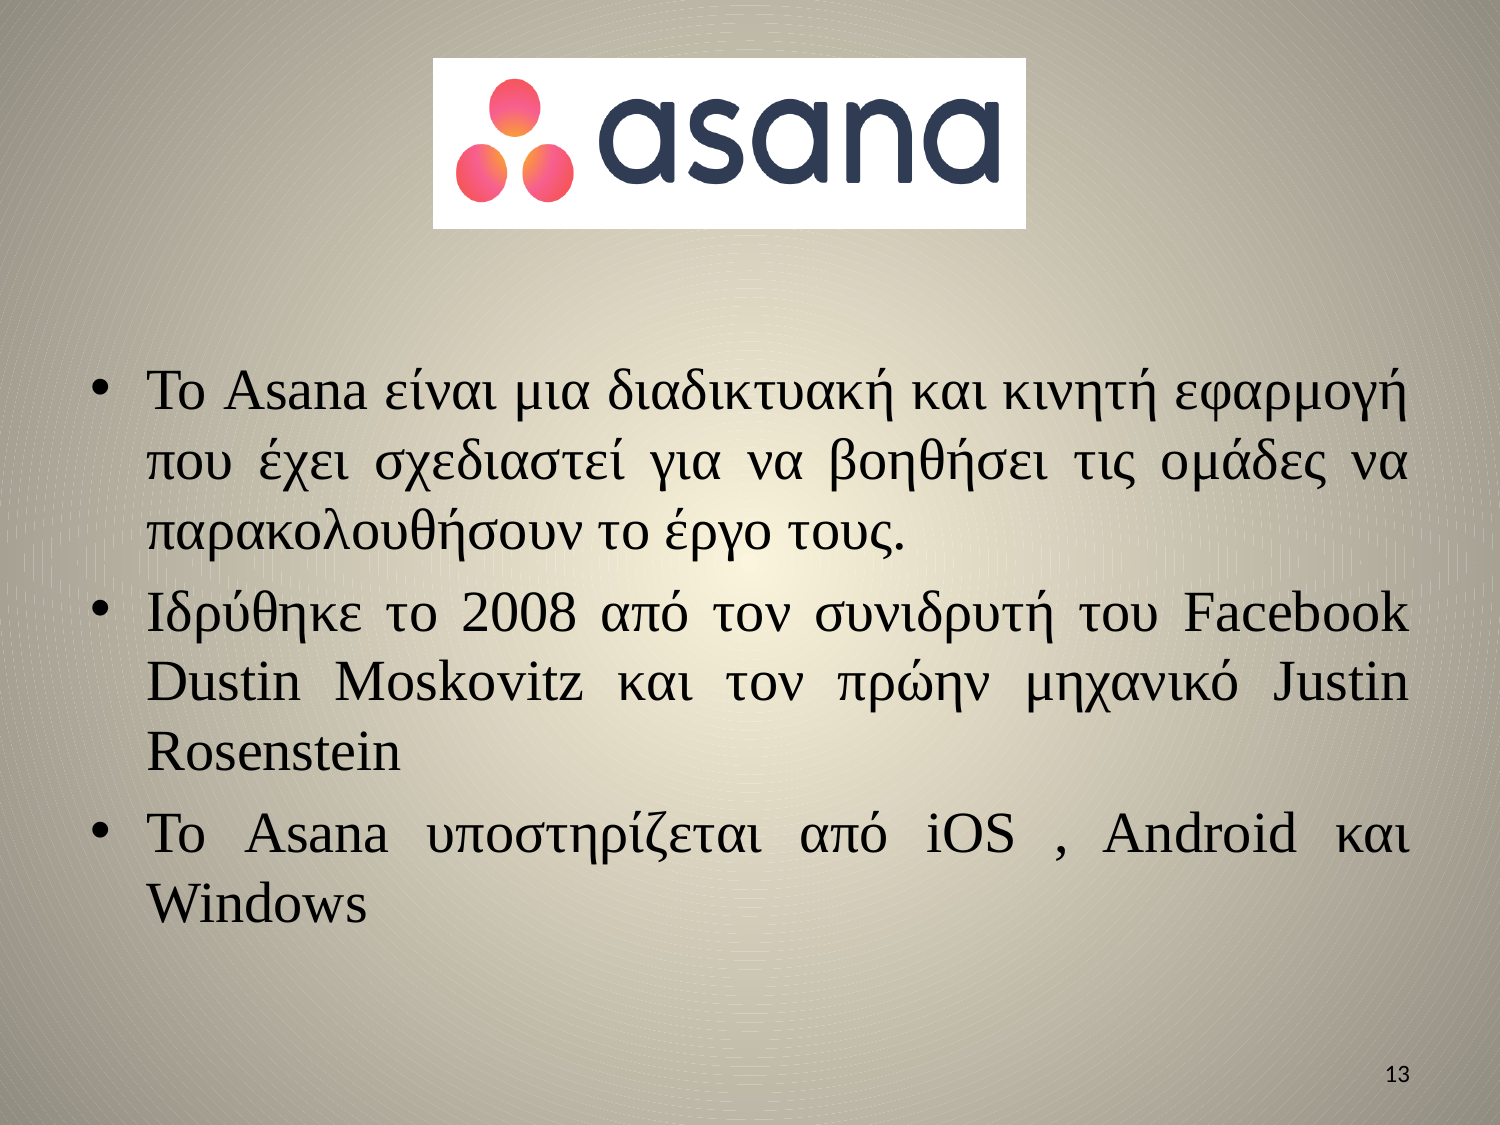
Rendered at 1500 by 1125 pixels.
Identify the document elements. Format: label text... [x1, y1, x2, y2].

list Το Asana είναι μια διαδικτυακή και κινητή εφαρμογή που έχει σχεδιαστεί για να βοηθήσει τις ομάδες να παρακολουθήσουν το έργο τους. Ιδρύθηκε το 2008 από τον συνιδρυτή του Facebook Dustin Moskovitz και τον πρώην μηχανικό Justin Rosenstein Το Asana υποστηρίζεται από iOS , Android και Windows [75, 262, 1425, 1005]
slide_number 13 [1074, 1042, 1425, 1103]
picture [433, 58, 1026, 229]
